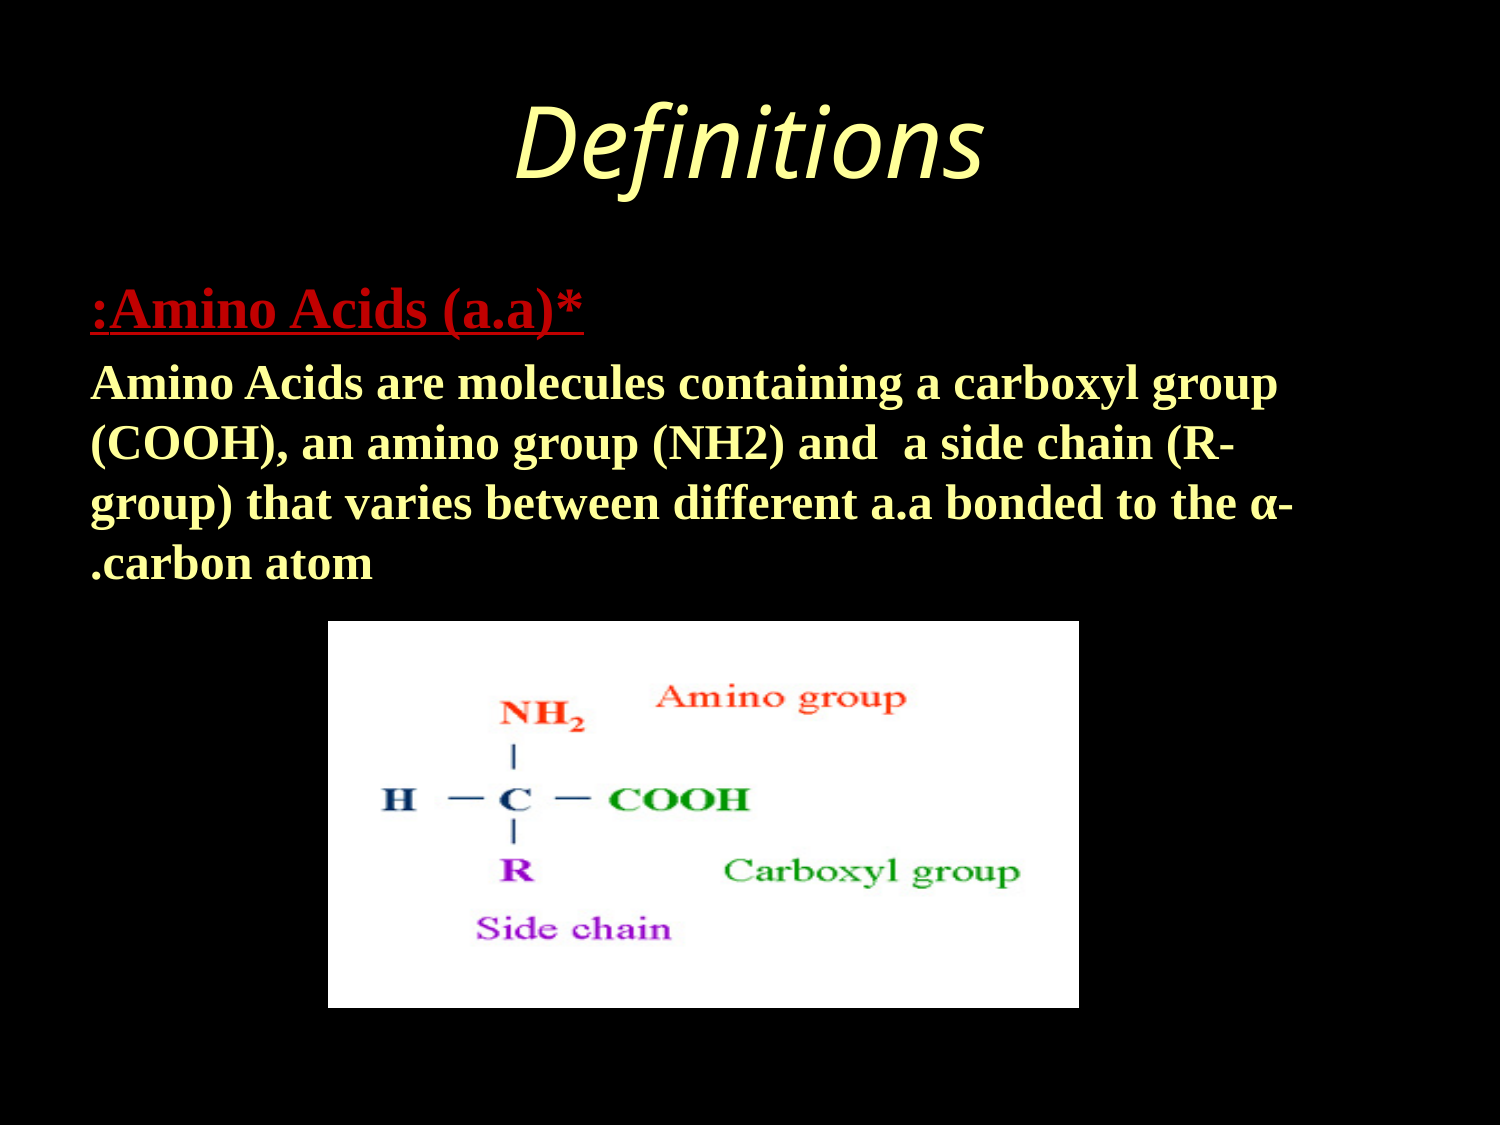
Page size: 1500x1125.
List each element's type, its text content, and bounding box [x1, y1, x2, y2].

list *Amino Acids (a.a): Amino Acids are molecules containing a carboxyl group (COOH), an amino group (NH2) and a side chain (R-group) that varies between different a.a bonded to the α-carbon atom. [75, 262, 1425, 1005]
title Definitions [75, 45, 1425, 233]
picture [327, 620, 1079, 1008]
